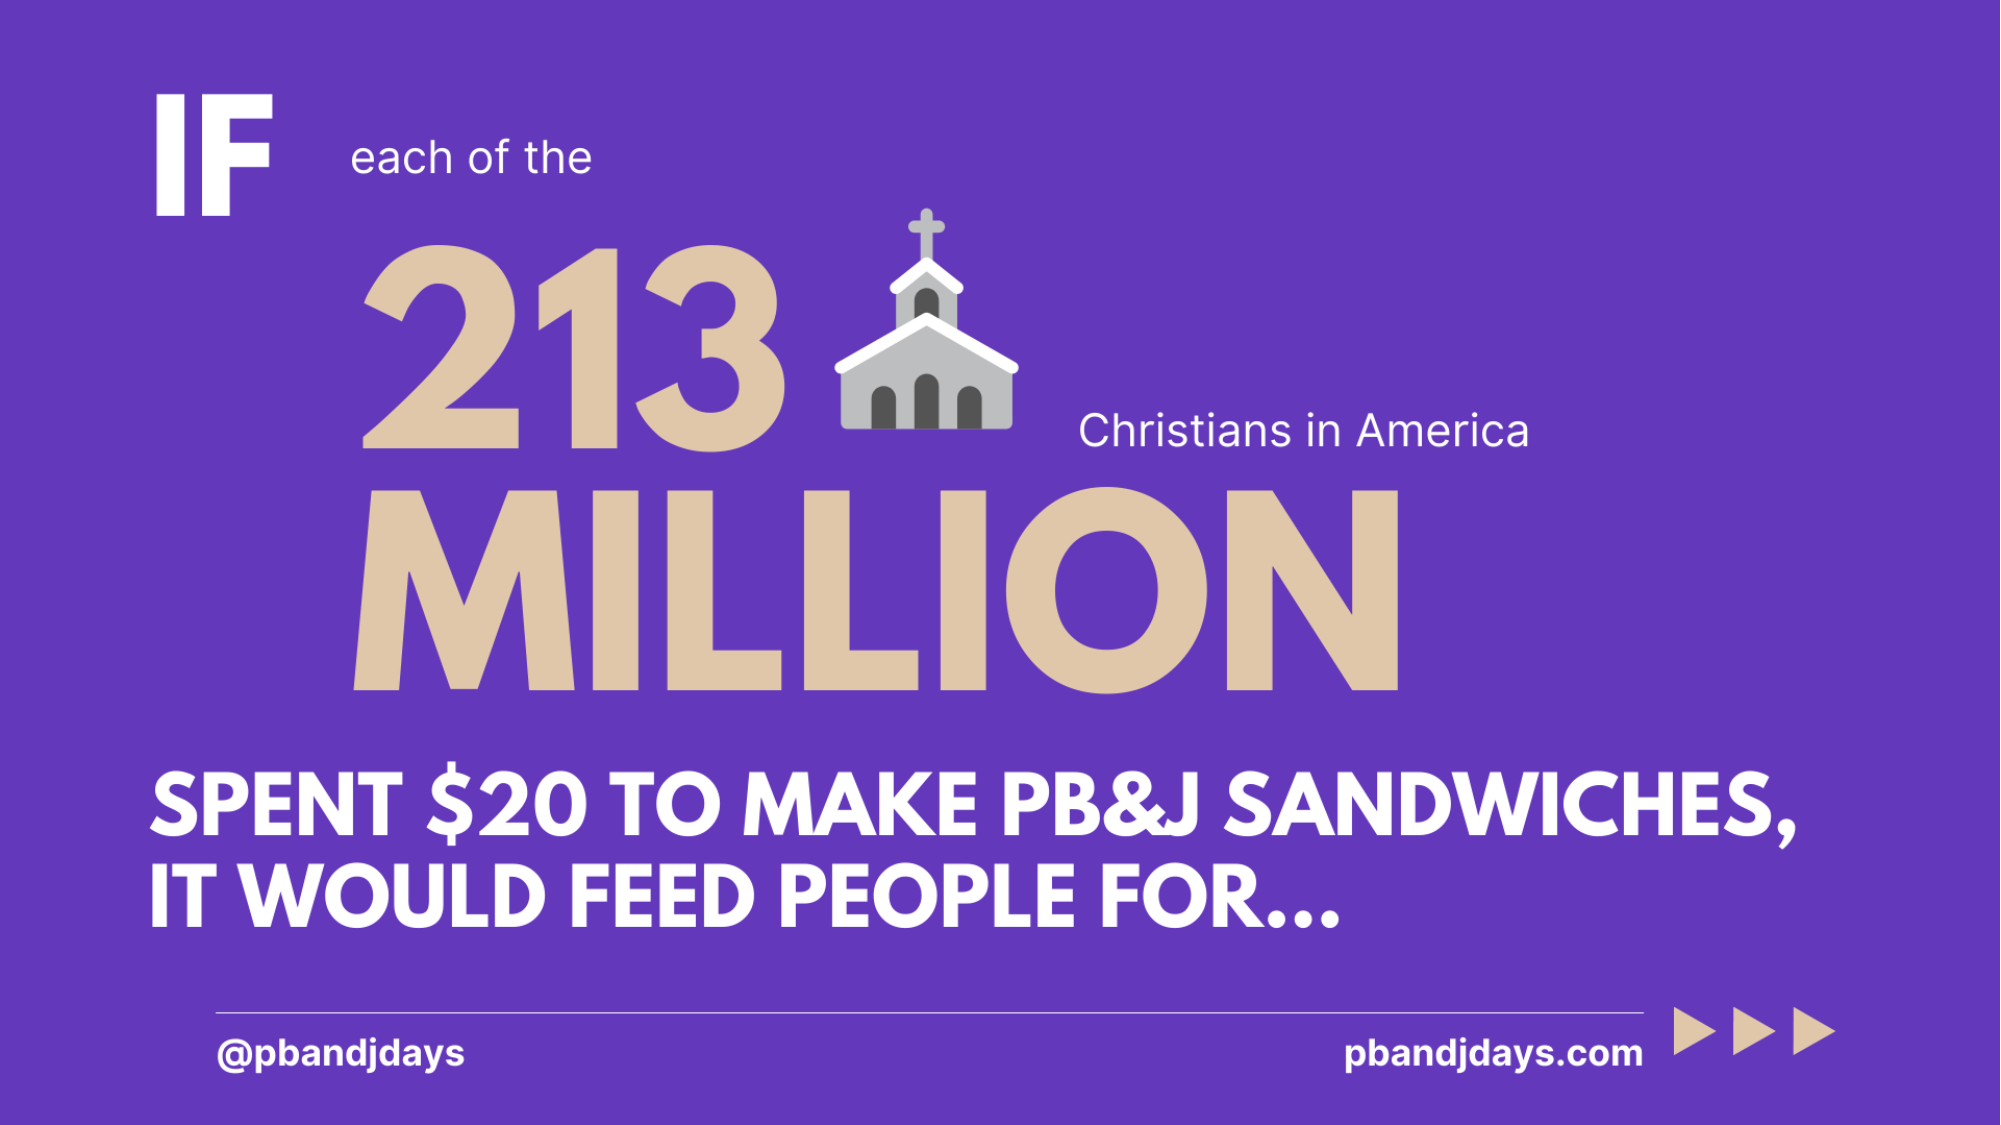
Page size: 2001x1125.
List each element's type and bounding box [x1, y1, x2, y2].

list [0, 0, 2000, 1125]
